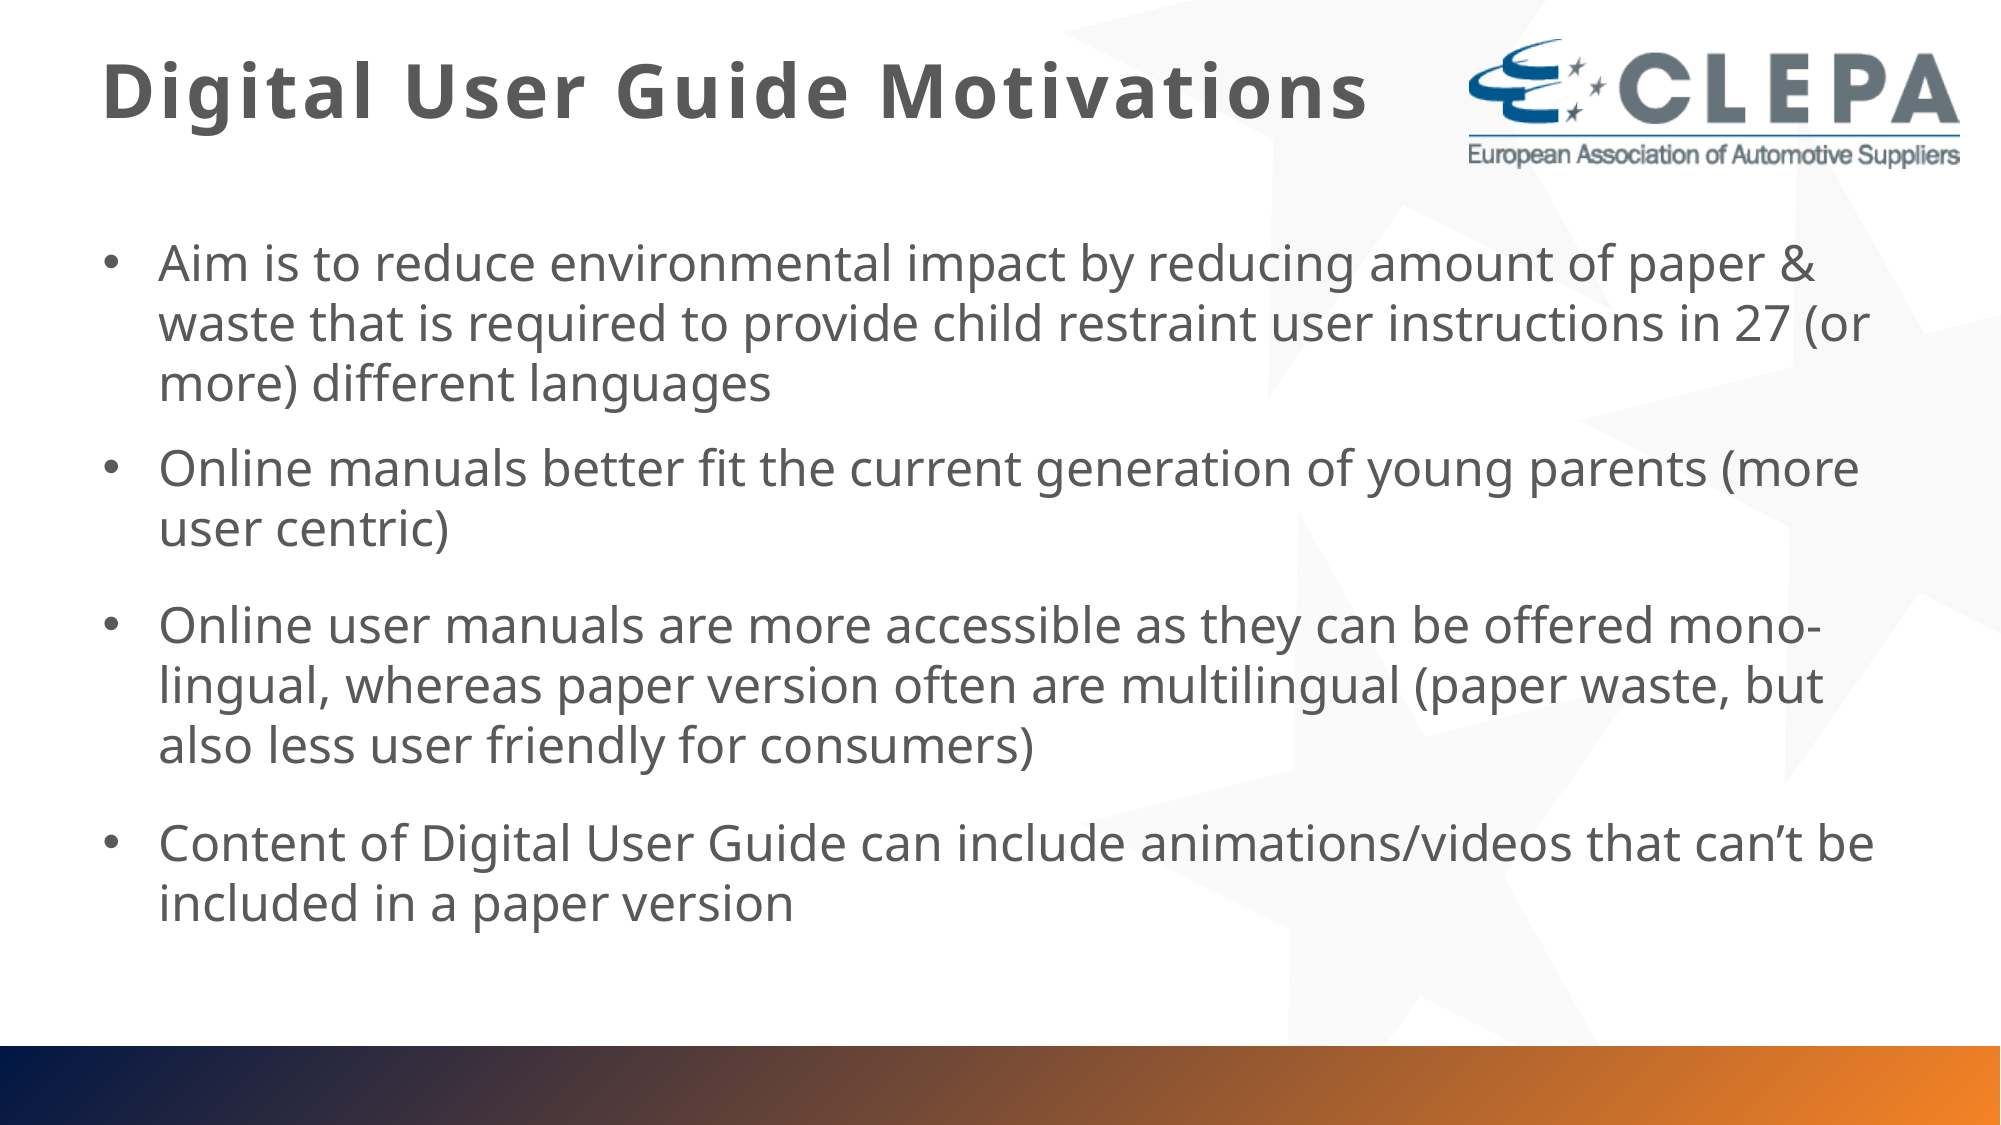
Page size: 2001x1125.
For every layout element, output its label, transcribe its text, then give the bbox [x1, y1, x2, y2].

list Aim is to reduce environmental impact by reducing amount of paper & waste that is required to provide child restraint user instructions in 27 (or more) different languages Online manuals better fit the current generation of young parents (more user centric) Online user manuals are more accessible as they can be offered mono-lingual, whereas paper version often are multilingual (paper waste, but also less user friendly for consumers) Content of Digital User Guide can include animations/videos that can’t be included in a paper version [87, 223, 1916, 1024]
title Digital User Guide Motivations [85, 58, 1392, 142]
picture [1469, 39, 1960, 169]
